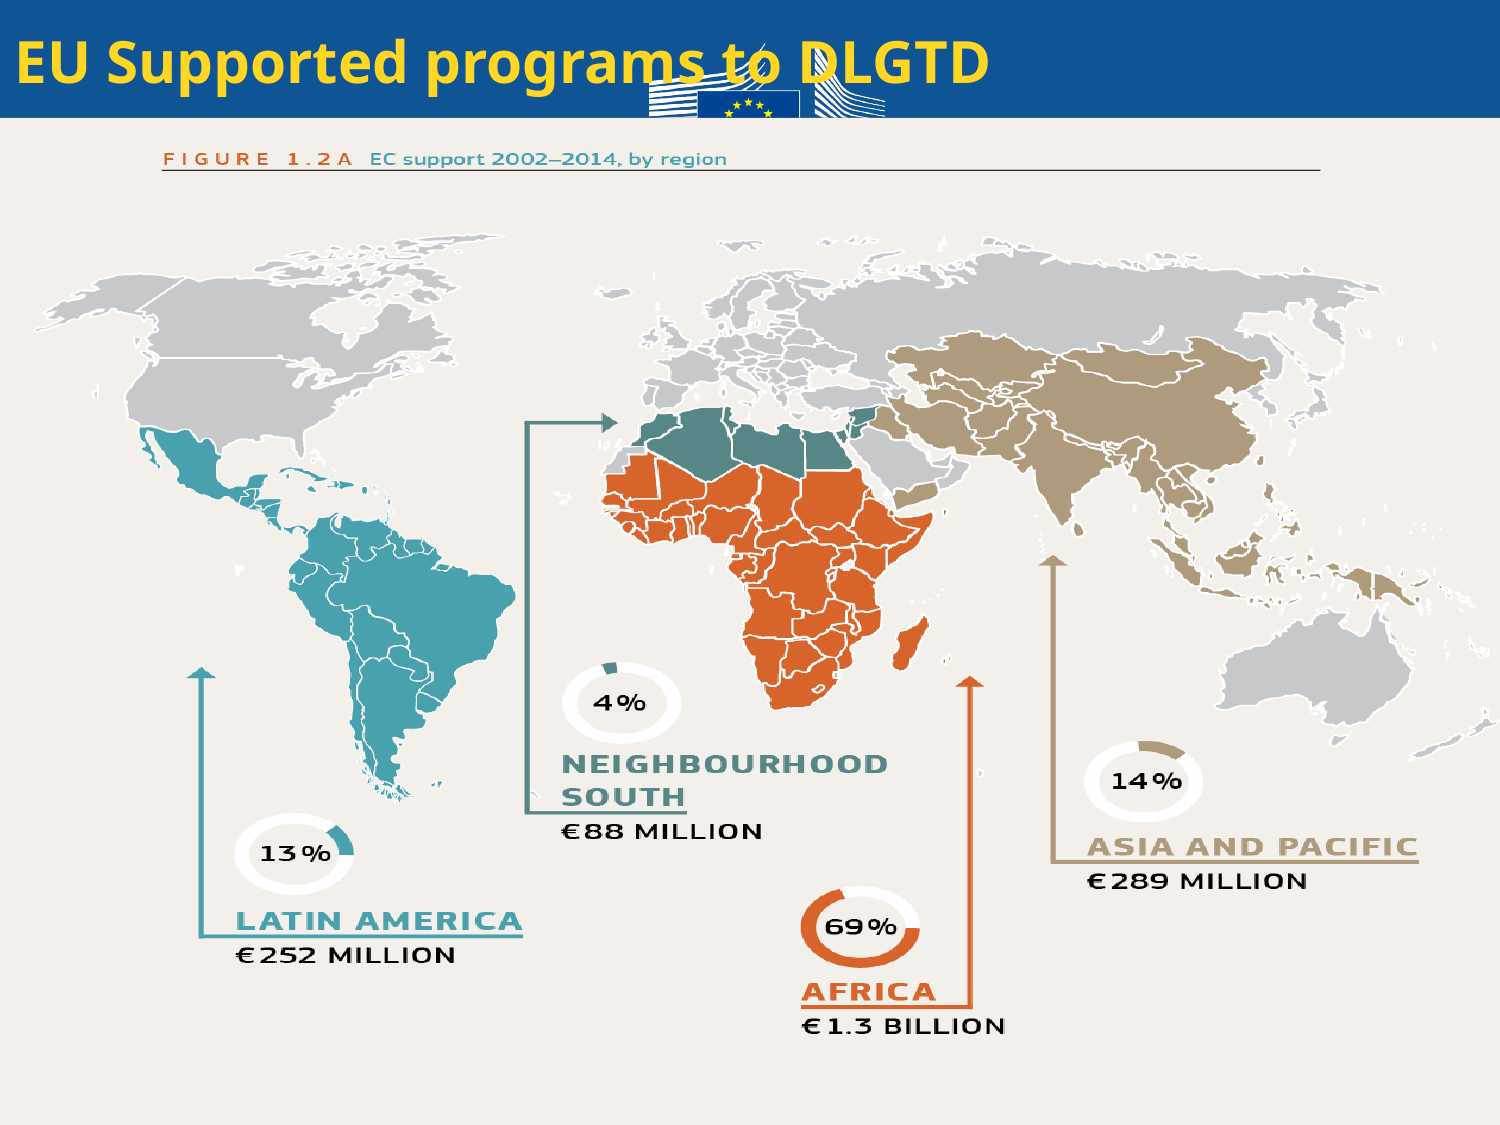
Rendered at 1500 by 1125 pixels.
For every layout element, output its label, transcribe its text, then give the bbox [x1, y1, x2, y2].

text_box EU Supported programs to DLGTD [0, 2, 1500, 113]
picture [0, 113, 1500, 1125]
